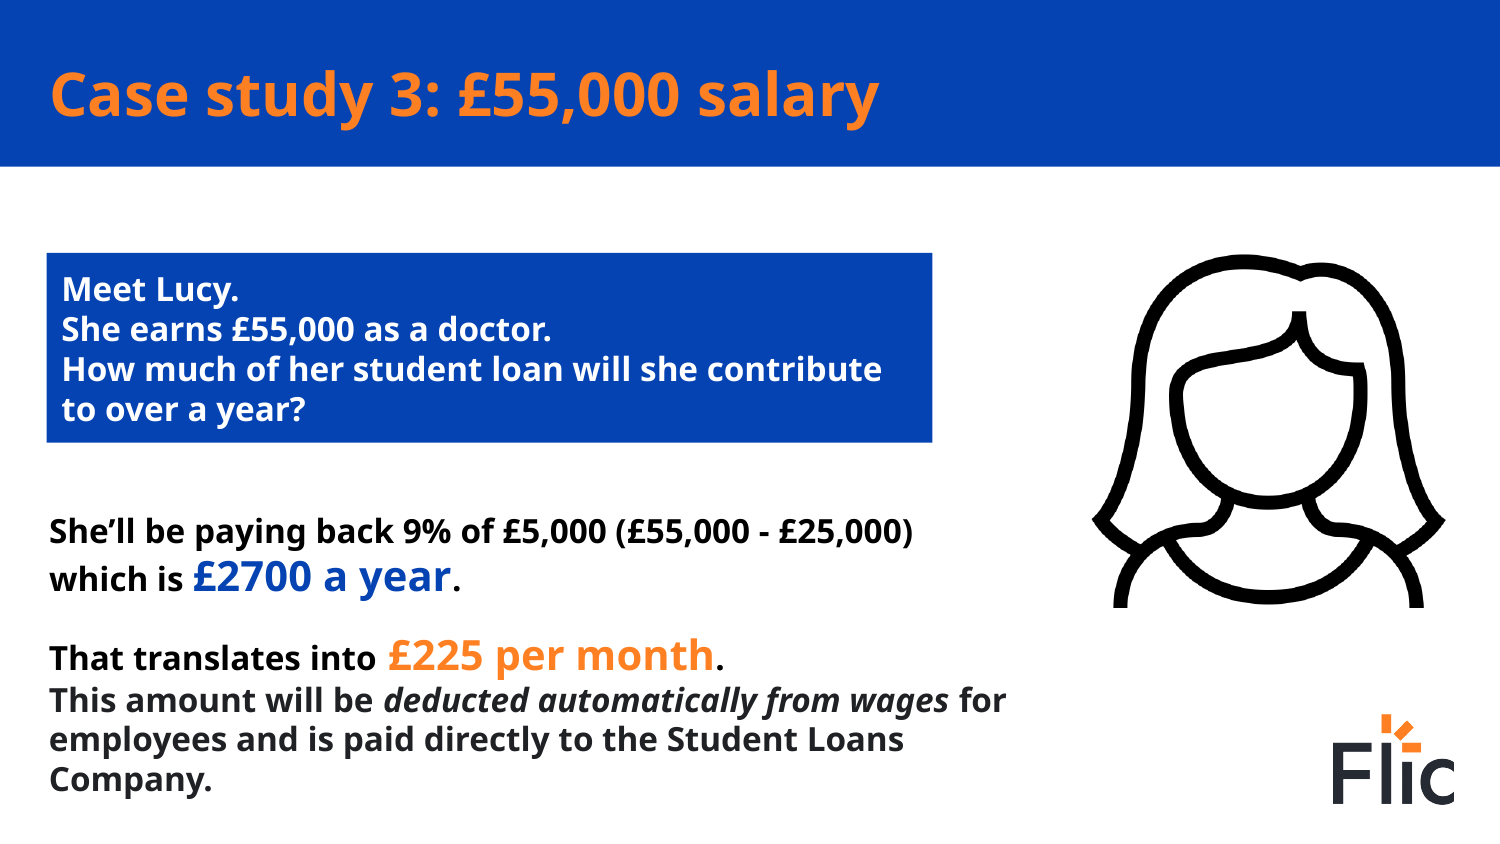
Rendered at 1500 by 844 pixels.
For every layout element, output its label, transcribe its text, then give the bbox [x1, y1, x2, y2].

picture [1333, 714, 1454, 805]
text_box That translates into £225 per month. This amount will be deducted automatically from wages for employees and is paid directly to the Student Loans Company. [34, 613, 1037, 844]
text_box Meet Lucy. She earns £55,000 as a doctor. How much of her student loan will she contribute to over a year? [46, 252, 933, 443]
text_box She’ll be paying back 9% of £5,000 (£55,000 - £25,000) which is £2700 a year. [34, 495, 950, 616]
title Case study 3: £55,000 salary [34, 49, 1371, 135]
picture [1061, 252, 1476, 617]
